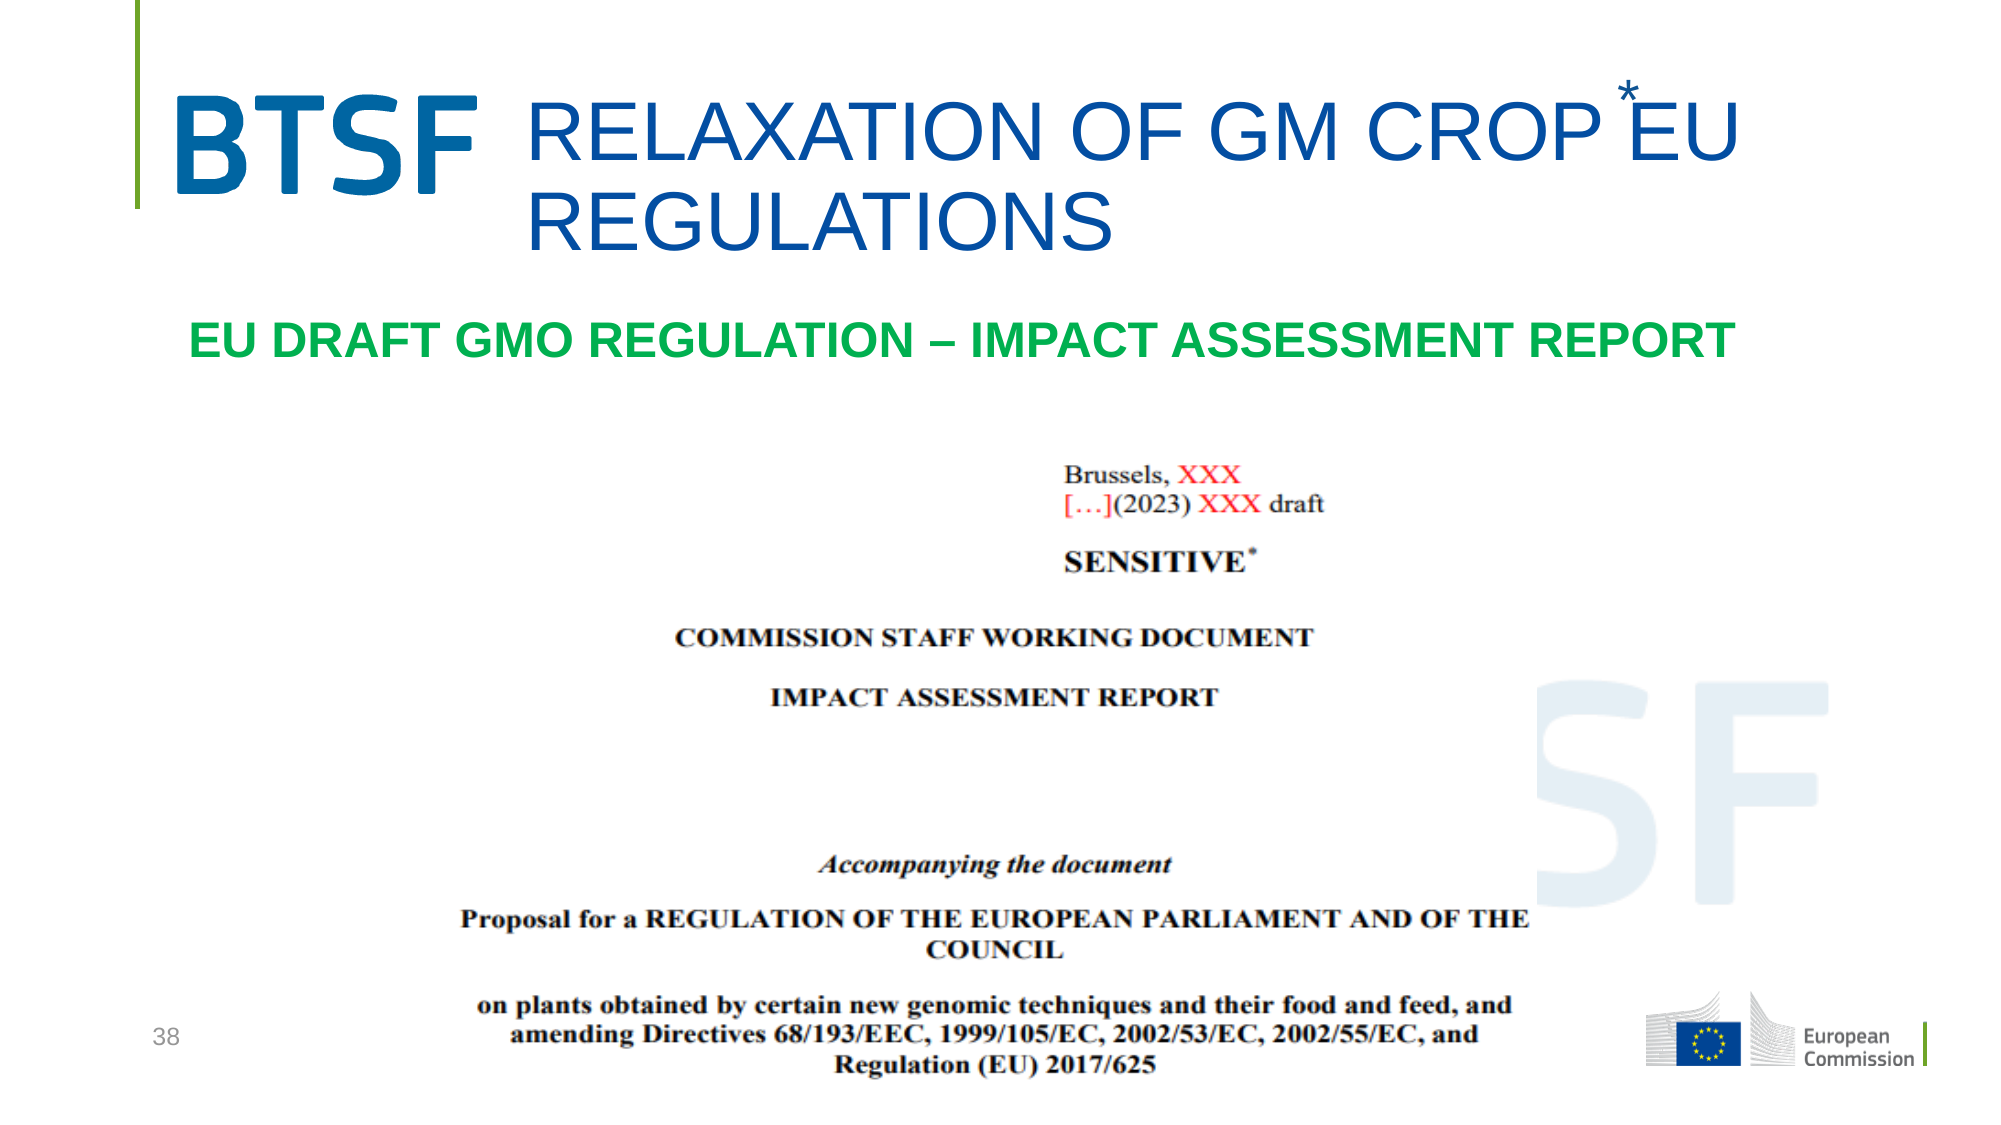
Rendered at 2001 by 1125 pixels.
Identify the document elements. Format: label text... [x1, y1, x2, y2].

picture [1646, 991, 1927, 1066]
picture [148, 77, 516, 214]
title RELAXATION OF GM CROP EU REGULATIONS [510, 140, 1898, 269]
slide_number 38 [137, 1005, 434, 1066]
text_box EU DRAFT GMO REGULATION – IMPACT ASSESSMENT REPORT [173, 179, 1878, 1035]
text_box * [1602, 54, 1674, 140]
picture [434, 422, 1537, 1112]
